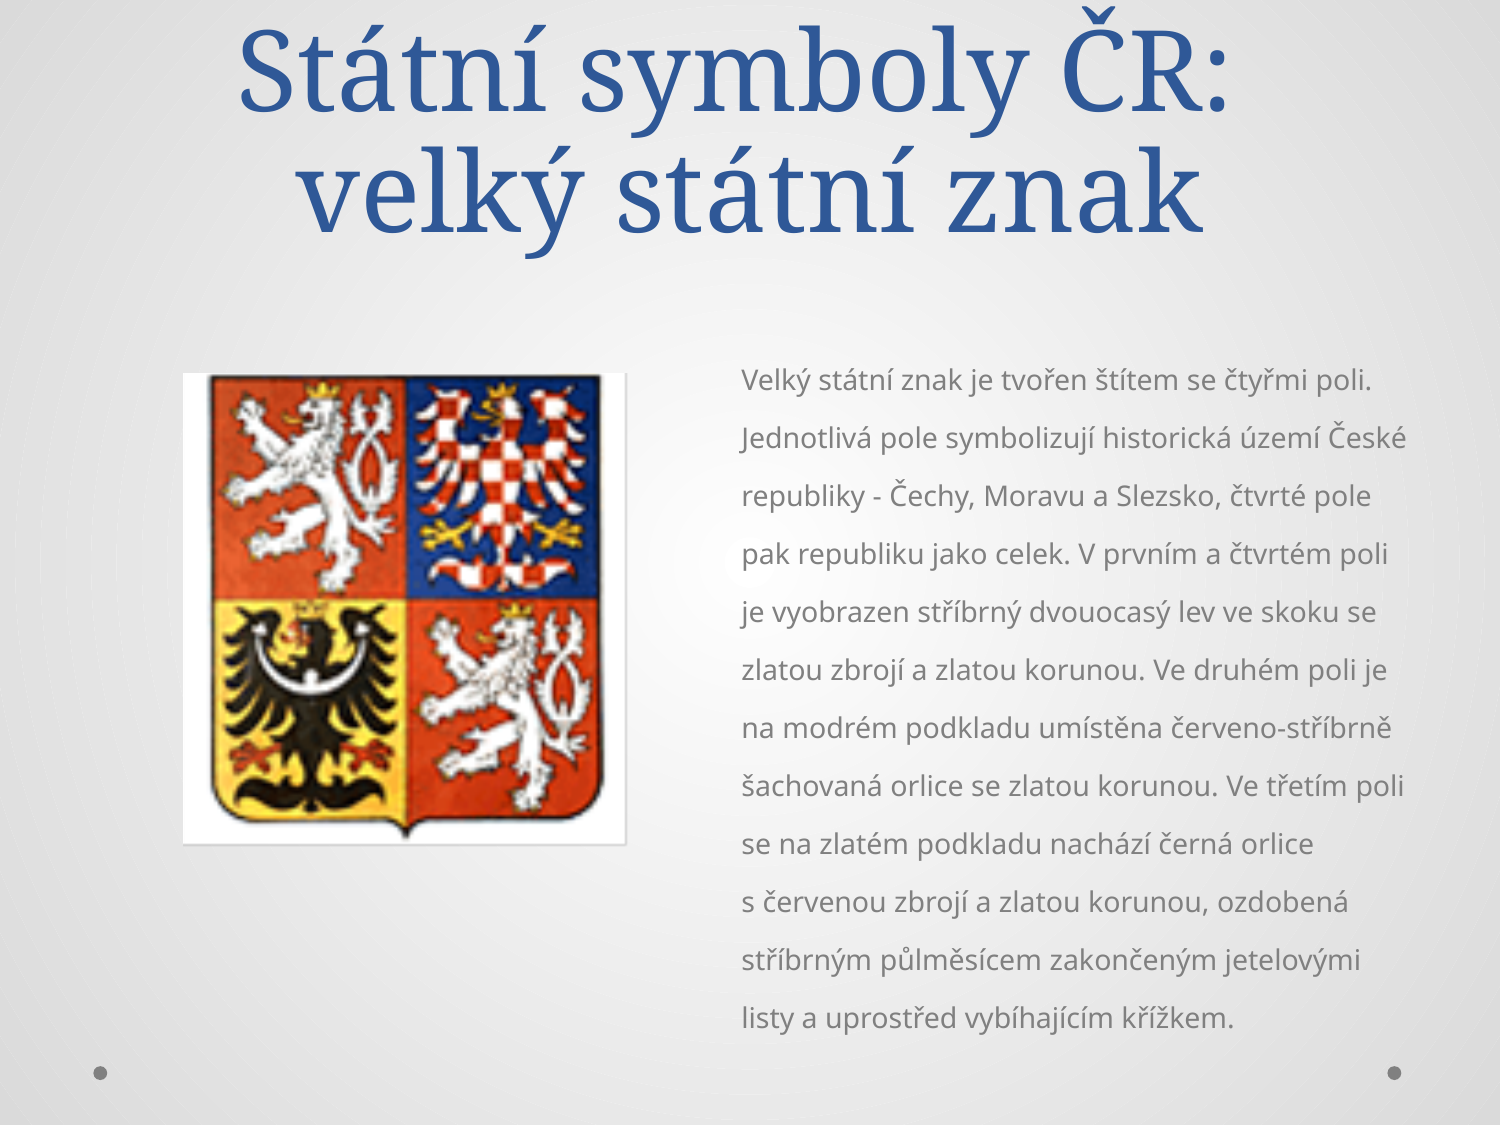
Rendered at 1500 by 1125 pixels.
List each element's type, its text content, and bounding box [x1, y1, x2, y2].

list Velký státní znak je tvořen štítem se čtyřmi poli. Jednotlivá pole symbolizují historická území České republiky - Čechy, Moravu a Slezsko, čtvrté pole pak republiku jako celek. V prvním a čtvrtém poli je vyobrazen stříbrný dvouocasý lev ve skoku se zlatou zbrojí a zlatou korunou. Ve druhém poli je na modrém podkladu umístěna červeno-stříbrně šachovaná orlice se zlatou korunou. Ve třetím poli se na zlatém podkladu nachází černá orlice s červenou zbrojí a zlatou korunou, ozdobená stříbrným půlměsícem zakončeným jetelovými listy a uprostřed vybíhajícím křížkem. [726, 290, 1425, 1057]
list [182, 373, 631, 851]
title Státní symboly ČR: velký státní znak [75, 0, 1425, 263]
